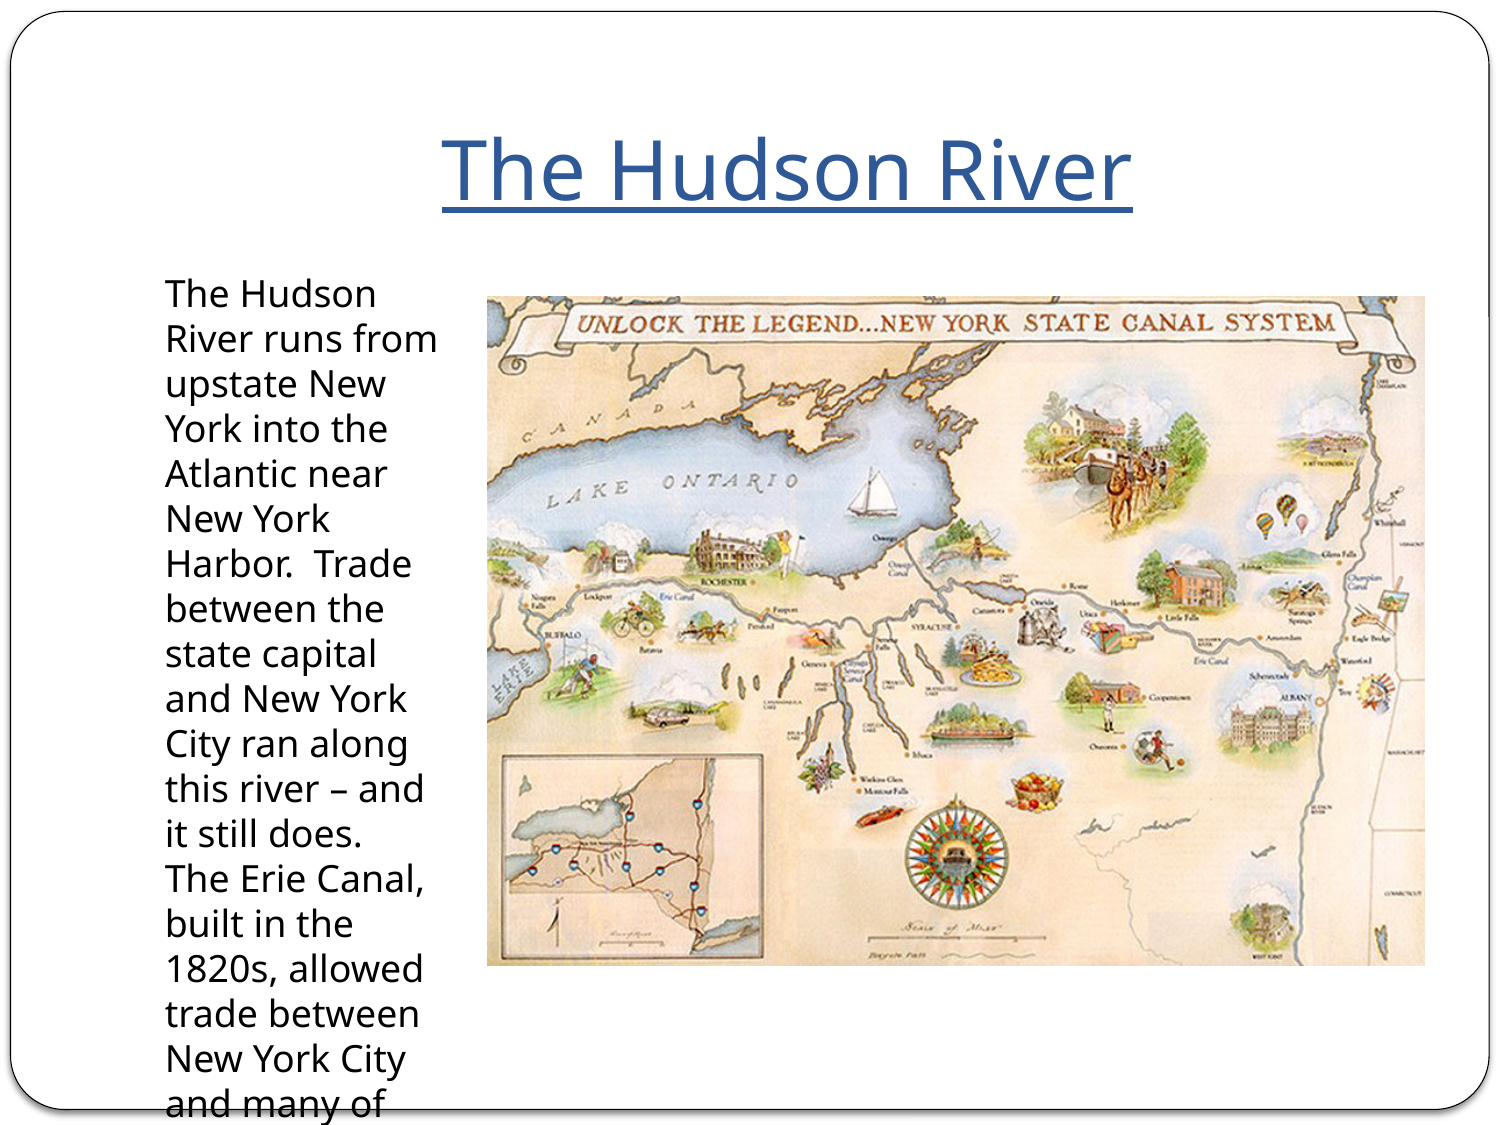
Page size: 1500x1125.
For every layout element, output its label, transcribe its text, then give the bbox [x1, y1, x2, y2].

list The Hudson River runs from upstate New York into the Atlantic near New York Harbor. Trade between the state capital and New York City ran along this river – and it still does. The Erie Canal, built in the 1820s, allowed trade between New York City and many of the industrial centers of the Great Lakes. [150, 262, 463, 1000]
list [487, 296, 1426, 967]
title The Hudson River [150, 44, 1425, 233]
